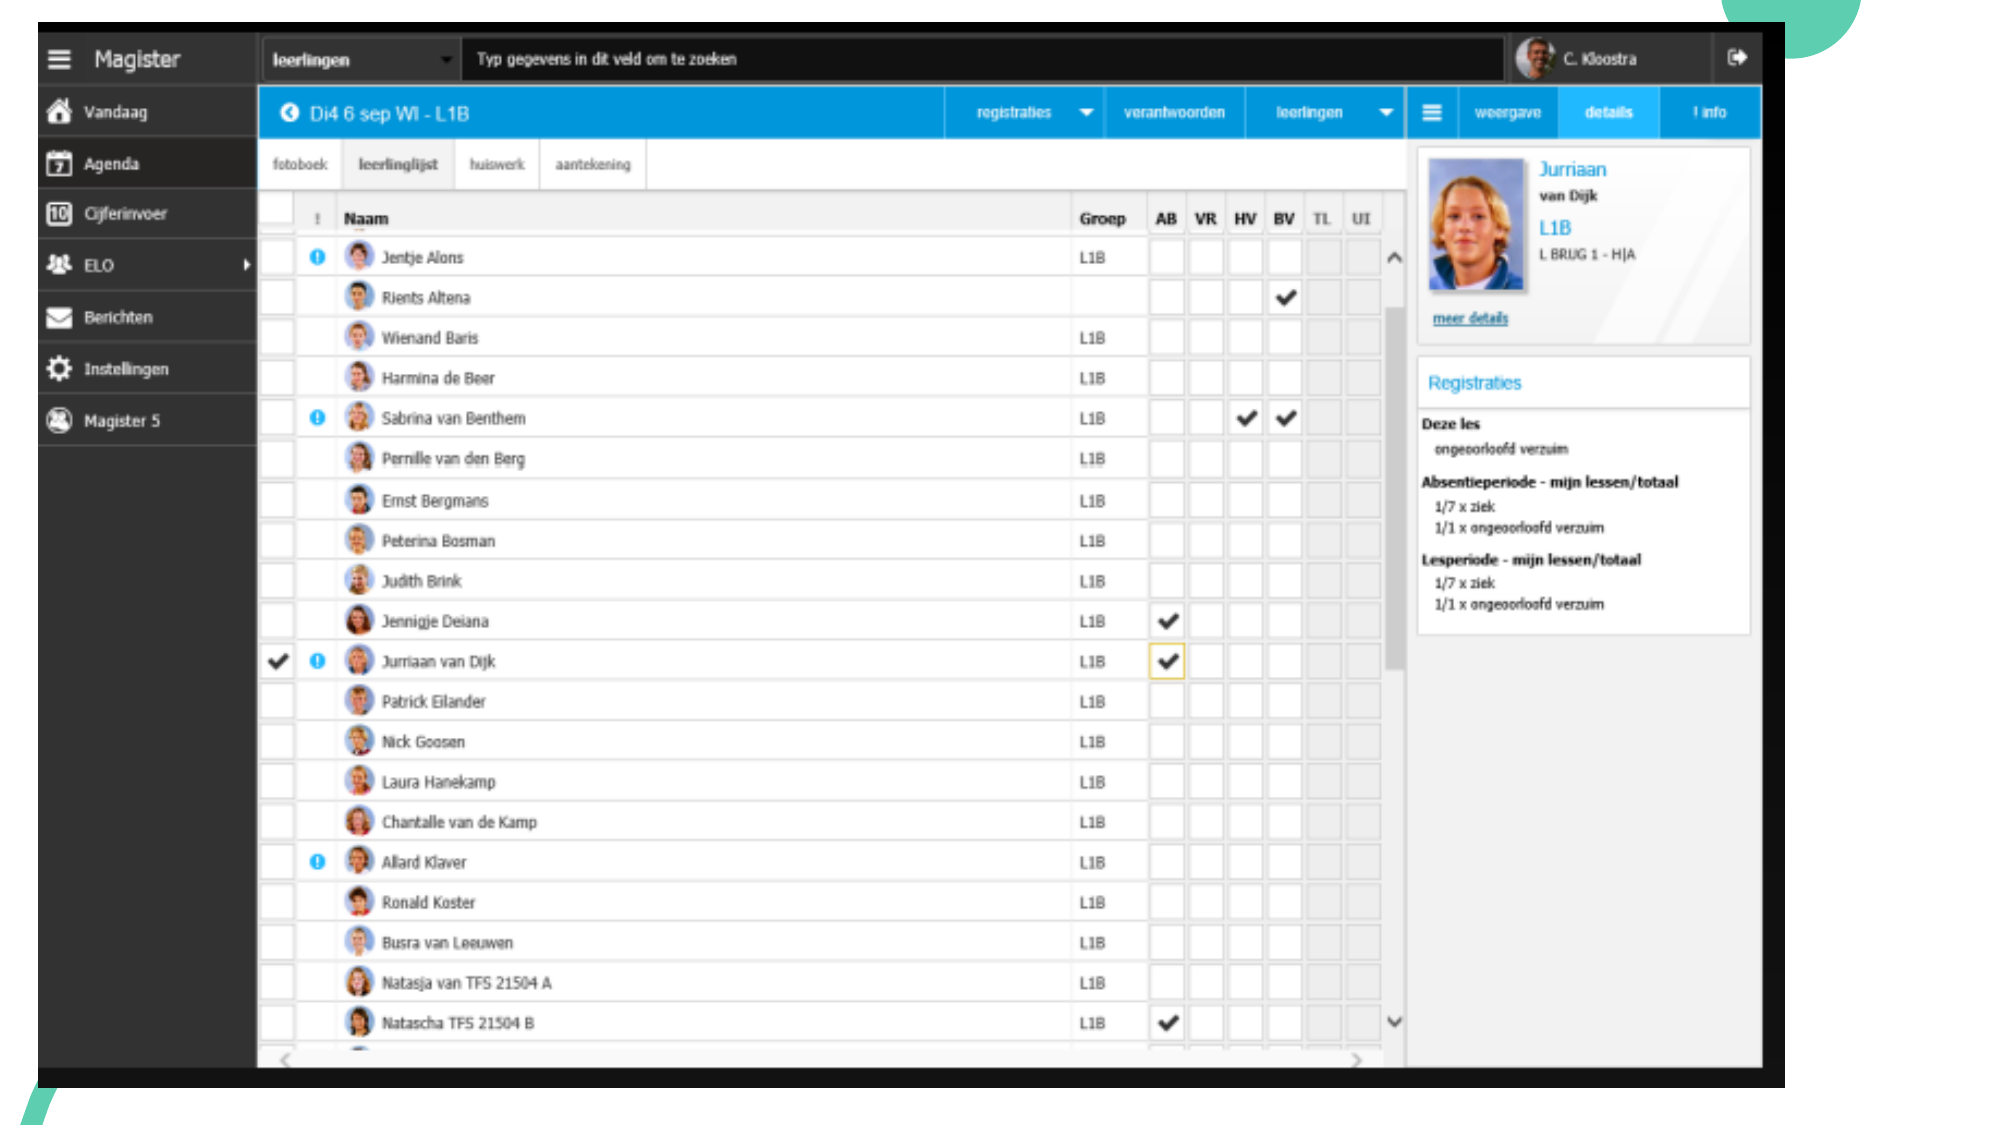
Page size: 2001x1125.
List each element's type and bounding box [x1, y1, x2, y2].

picture [38, 22, 1785, 1088]
